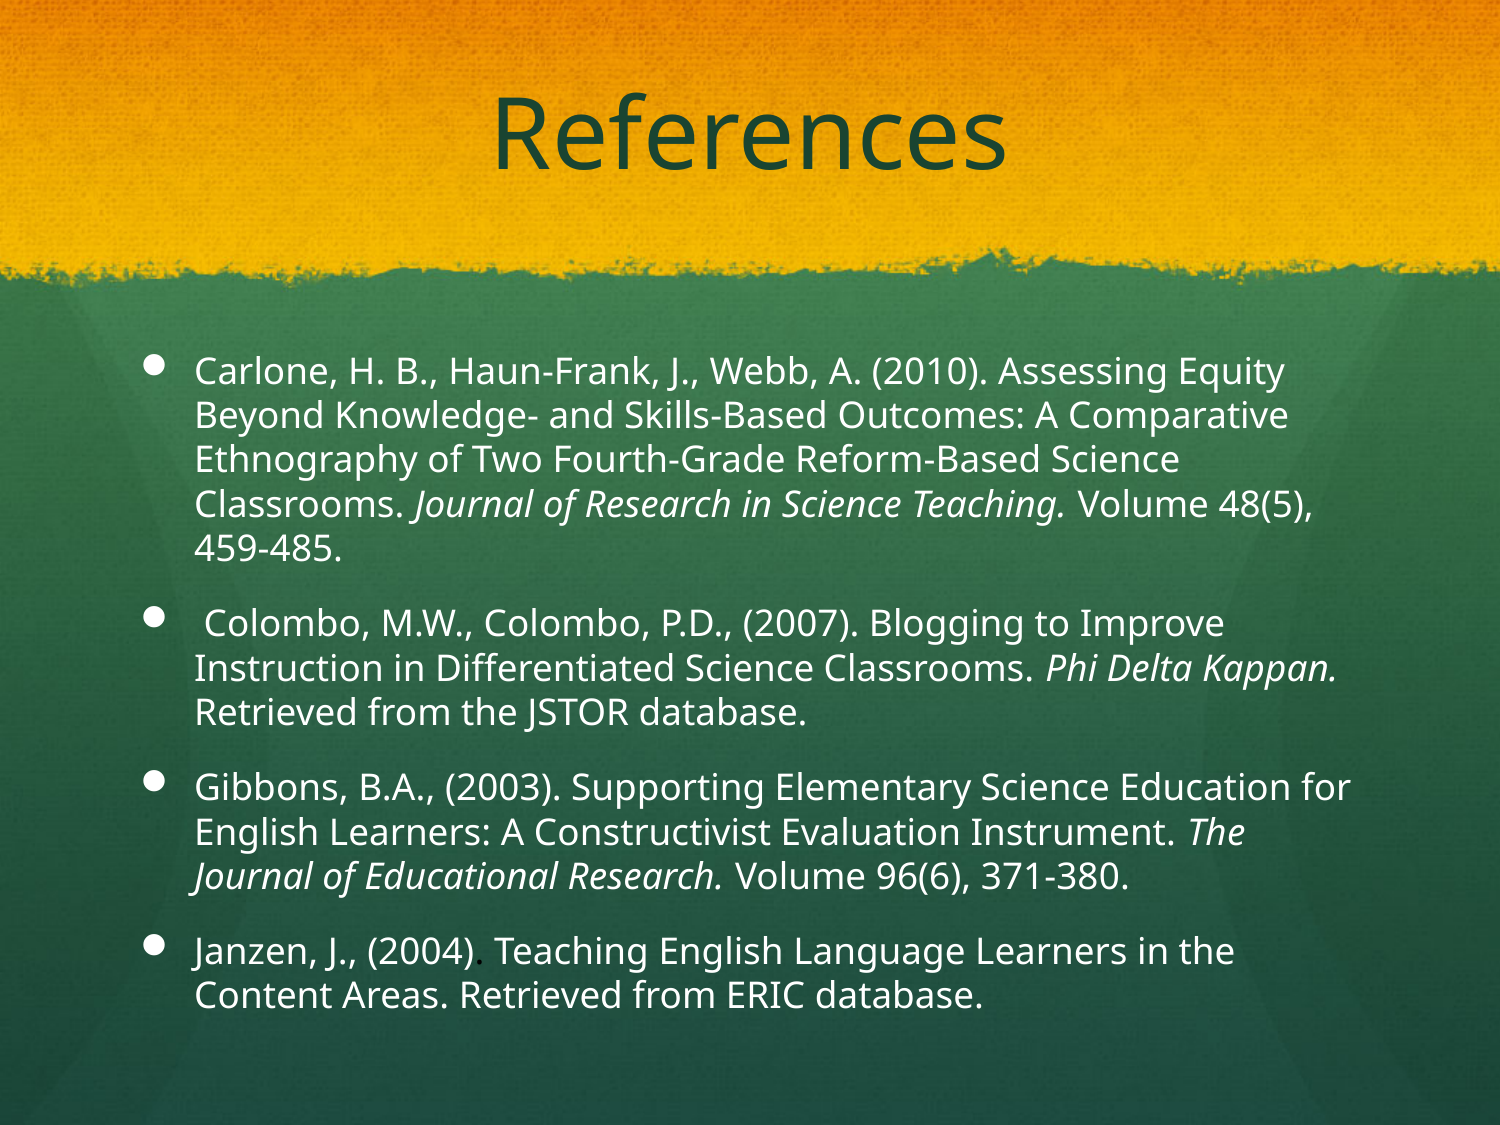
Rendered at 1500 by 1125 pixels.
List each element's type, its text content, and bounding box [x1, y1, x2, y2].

picture [0, 0, 1500, 1125]
title References [125, 13, 1375, 246]
list Carlone, H. B., Haun-Frank, J., Webb, A. (2010). Assessing Equity Beyond Knowledge- and Skills-Based Outcomes: A Comparative Ethnography of Two Fourth-Grade Reform-Based Science Classrooms. Journal of Research in Science Teaching. Volume 48(5), 459-485. Colombo, M.W., Colombo, P.D., (2007). Blogging to Improve Instruction in Differentiated Science Classrooms. Phi Delta Kappan. Retrieved from the JSTOR database. Gibbons, B.A., (2003). Supporting Elementary Science Education for English Learners: A Constructivist Evaluation Instrument. The Journal of Educational Research. Volume 96(6), 371-380. Janzen, J., (2004). Teaching English Language Learners in the Content Areas. Retrieved from ERIC database. [125, 339, 1375, 1026]
